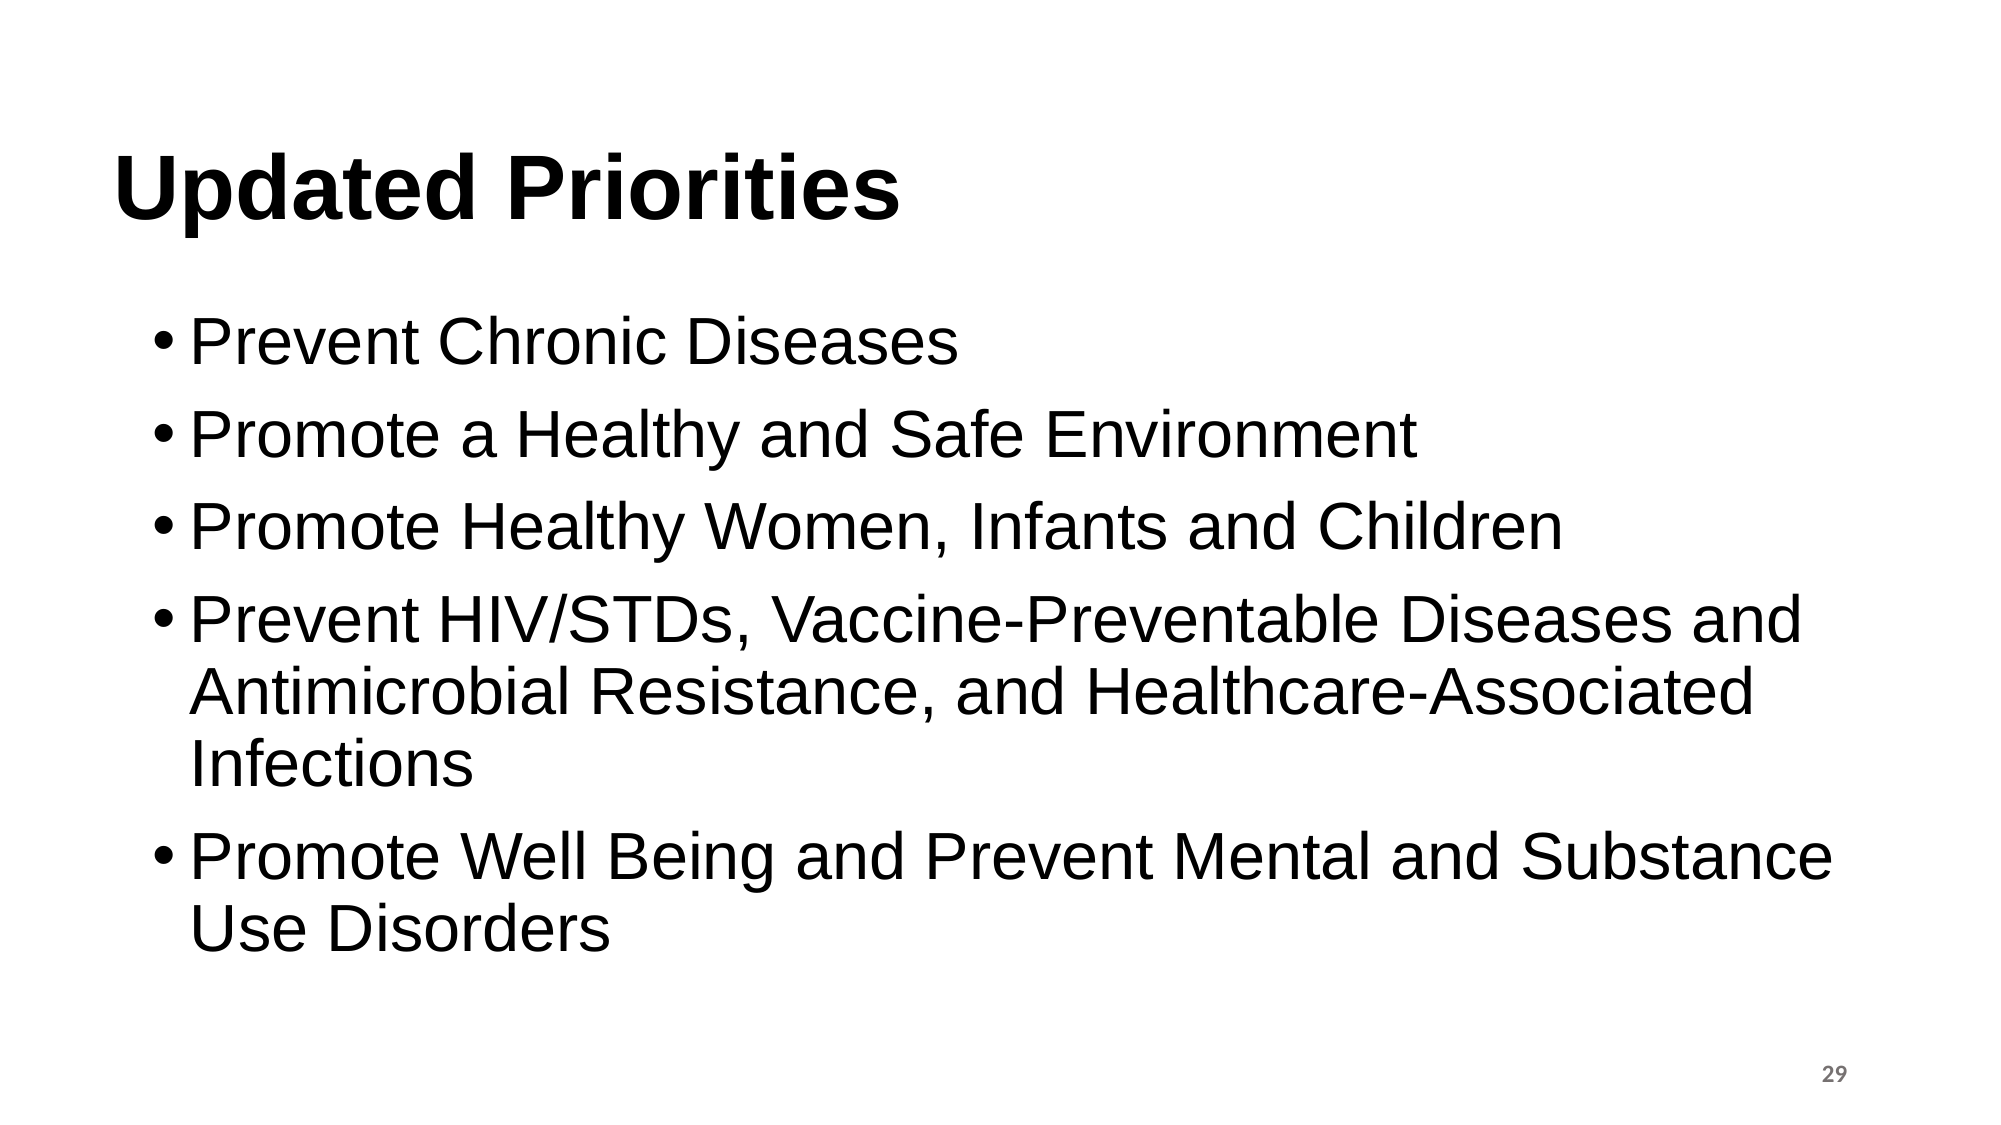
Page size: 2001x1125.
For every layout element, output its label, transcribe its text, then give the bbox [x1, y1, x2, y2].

title Updated Priorities [98, 116, 1824, 263]
list Prevent Chronic Diseases Promote a Healthy and Safe Environment Promote Healthy Women, Infants and Children Prevent HIV/STDs, Vaccine-Preventable Diseases and Antimicrobial Resistance, and Healthcare-Associated Infections Promote Well Being and Prevent Mental and Substance Use Disorders [137, 299, 1863, 1014]
slide_number 29 [1412, 1042, 1863, 1103]
